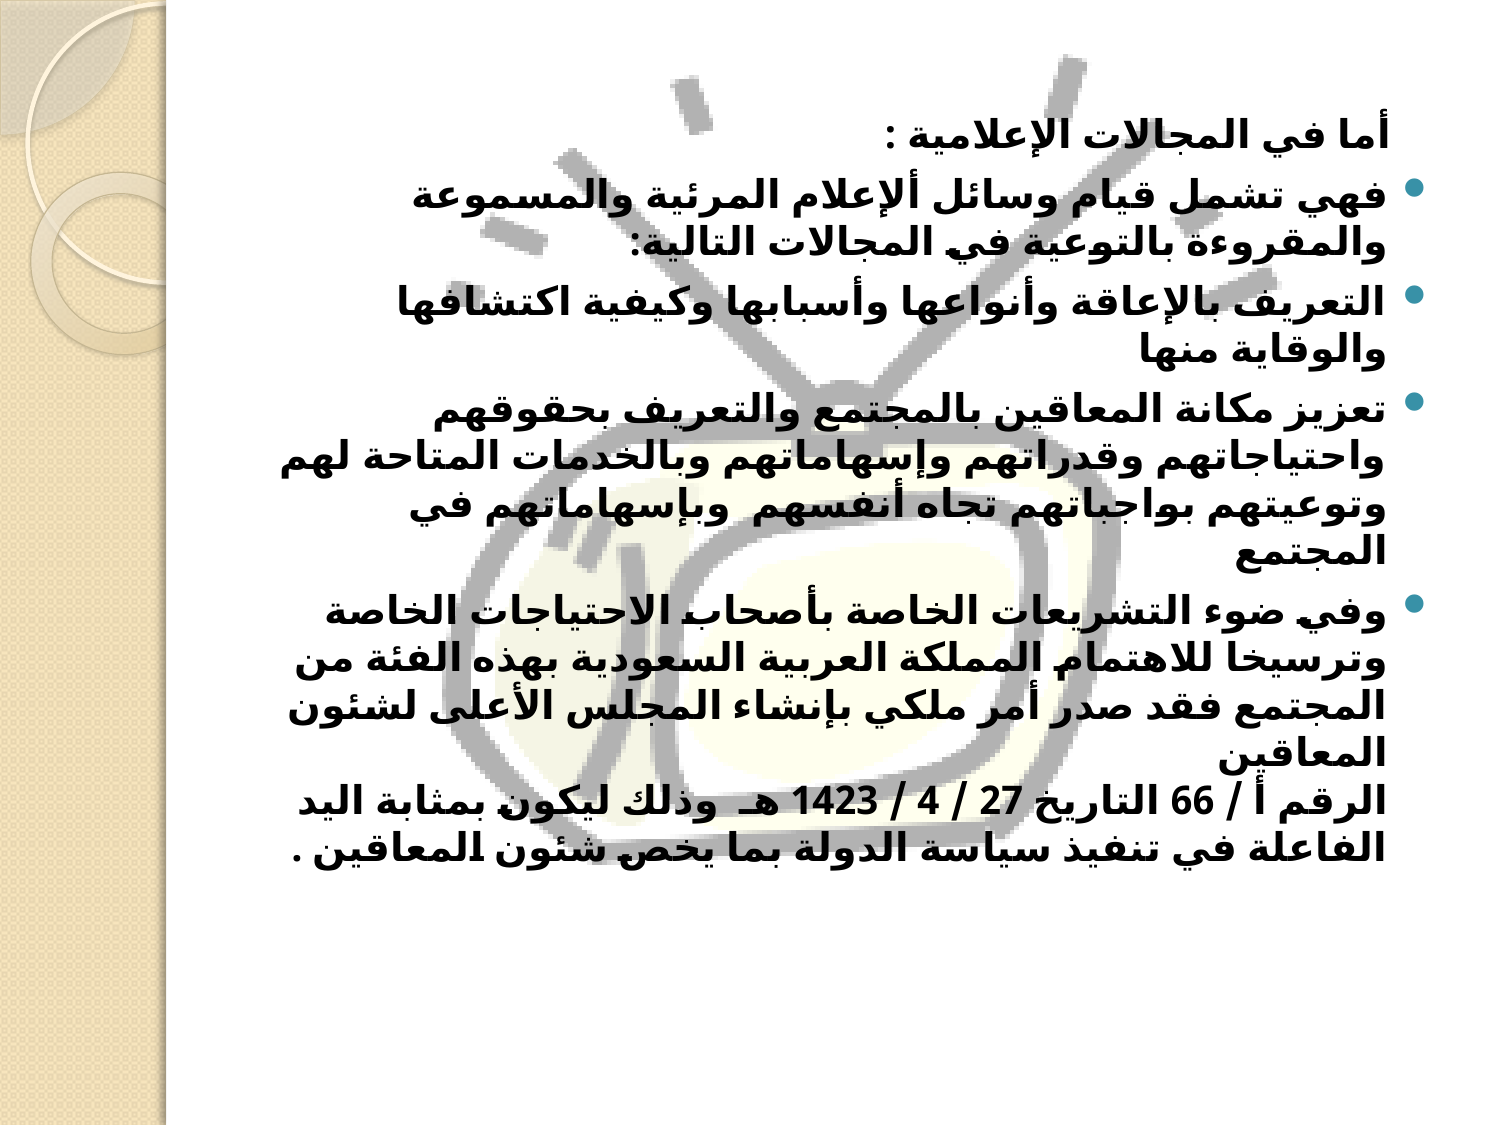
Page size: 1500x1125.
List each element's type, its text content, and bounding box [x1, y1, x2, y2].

picture [442, 54, 1282, 866]
list أما في المجالات الإعلامية : فهي تشمل قيام وسائل ألإعلام المرئية والمسموعة والمقروءة بالتوعية في المجالات التالية: التعريف بالإعاقة وأنواعها وأسبابها وكيفية اكتشافها والوقاية منها تعزيز مكانة المعاقين بالمجتمع والتعريف بحقوقهم واحتياجاتهم وقدراتهم وإسهاماتهم وبالخدمات المتاحة لهم وتوعيتهم بواجباتهم تجاه أنفسهم وبإسهاماتهم في المجتمع وفي ضوء التشريعات الخاصة بأصحاب الاحتياجات الخاصة وترسيخا للاهتمام المملكة العربية السعودية بهذه الفئة من المجتمع فقد صدر أمر ملكي بإنشاء المجلس الأعلى لشئون المعاقين الرقم أ / 66 التاريخ 27 / 4 / 1423 هـ وذلك ليكون بمثابة اليد الفاعلة في تنفيذ سياسة الدولة بما يخص شئون المعاقين . [230, 101, 1461, 890]
